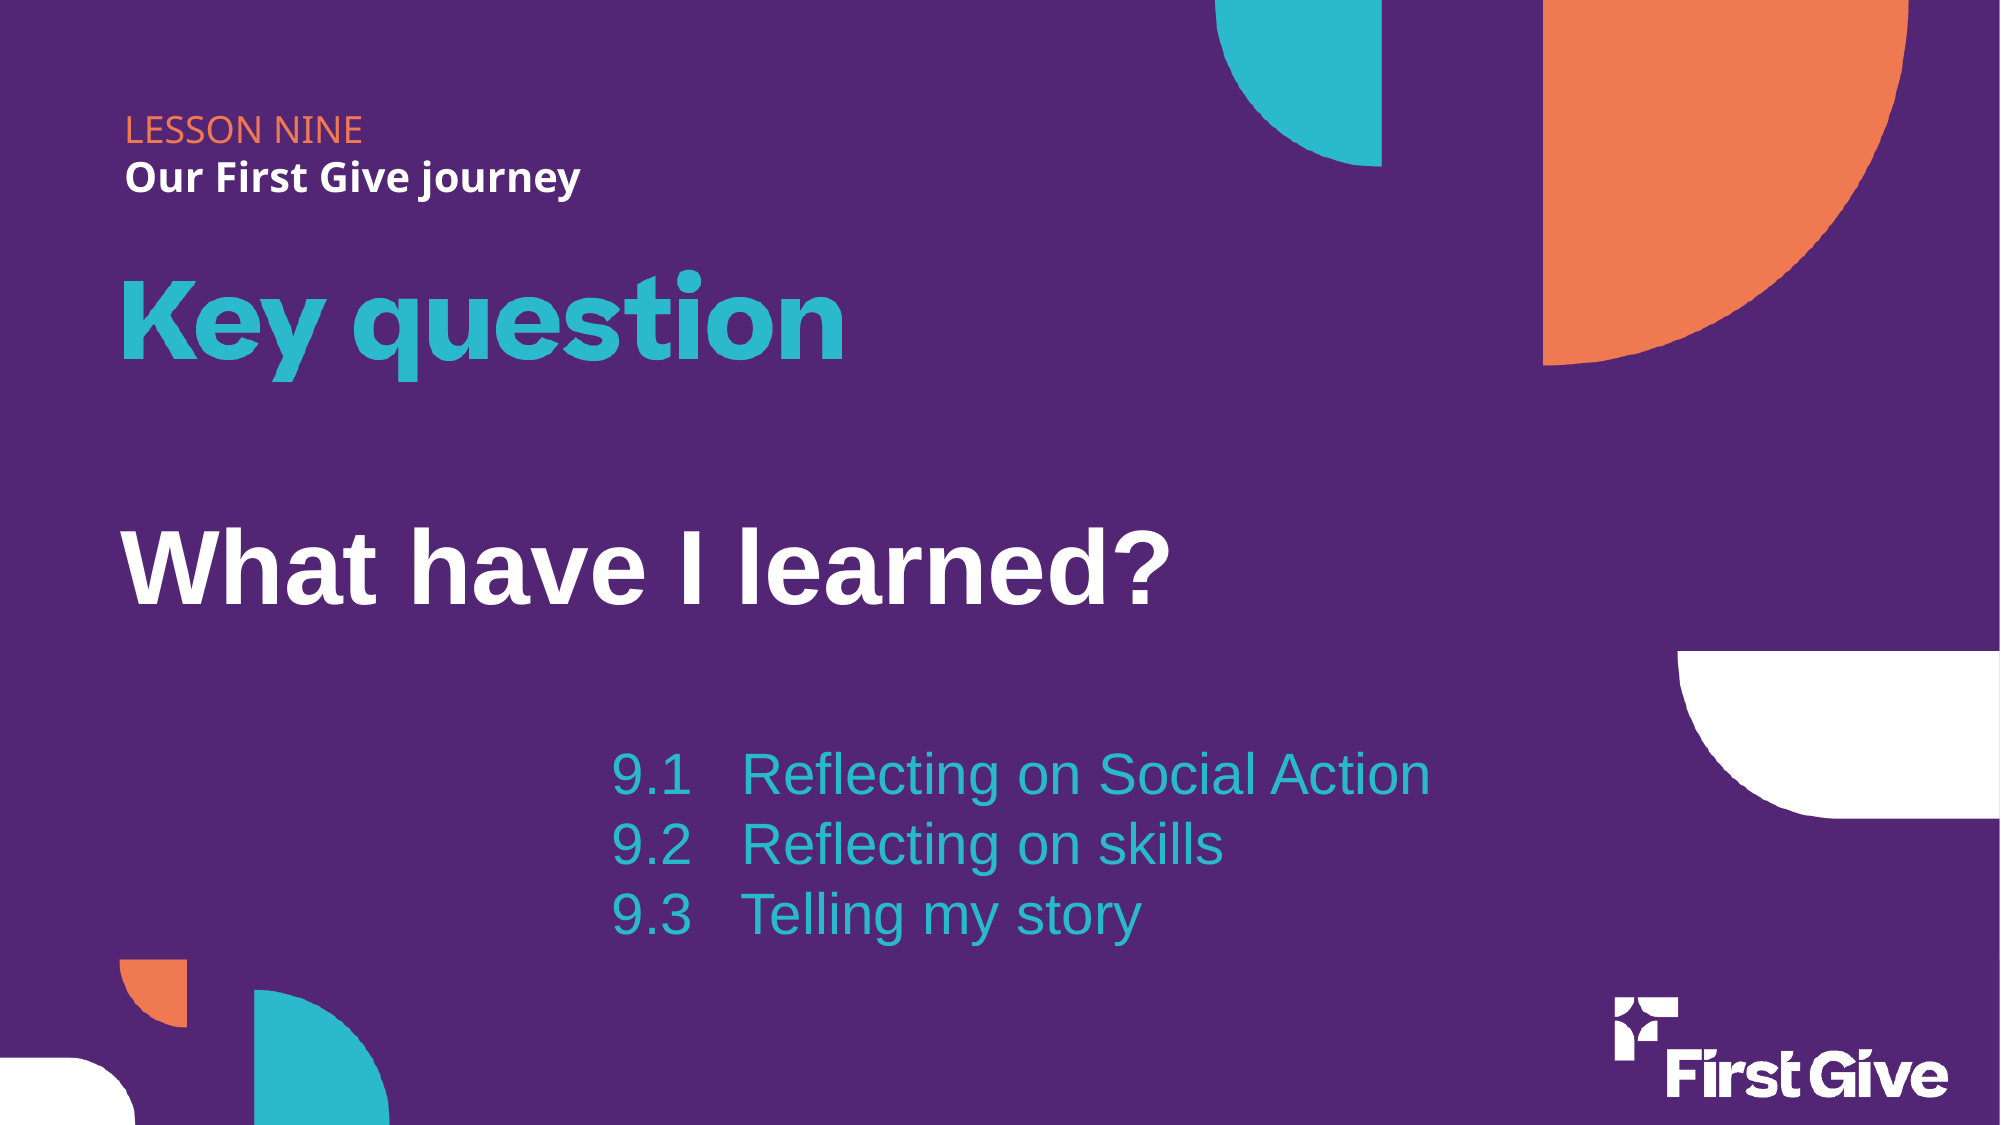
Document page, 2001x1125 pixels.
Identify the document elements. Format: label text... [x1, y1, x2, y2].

picture [0, 0, 2000, 1125]
text_box 9.1 Reflecting on Social Action 9.2 Reflecting on skills 9.3 Telling my story [597, 729, 1484, 954]
